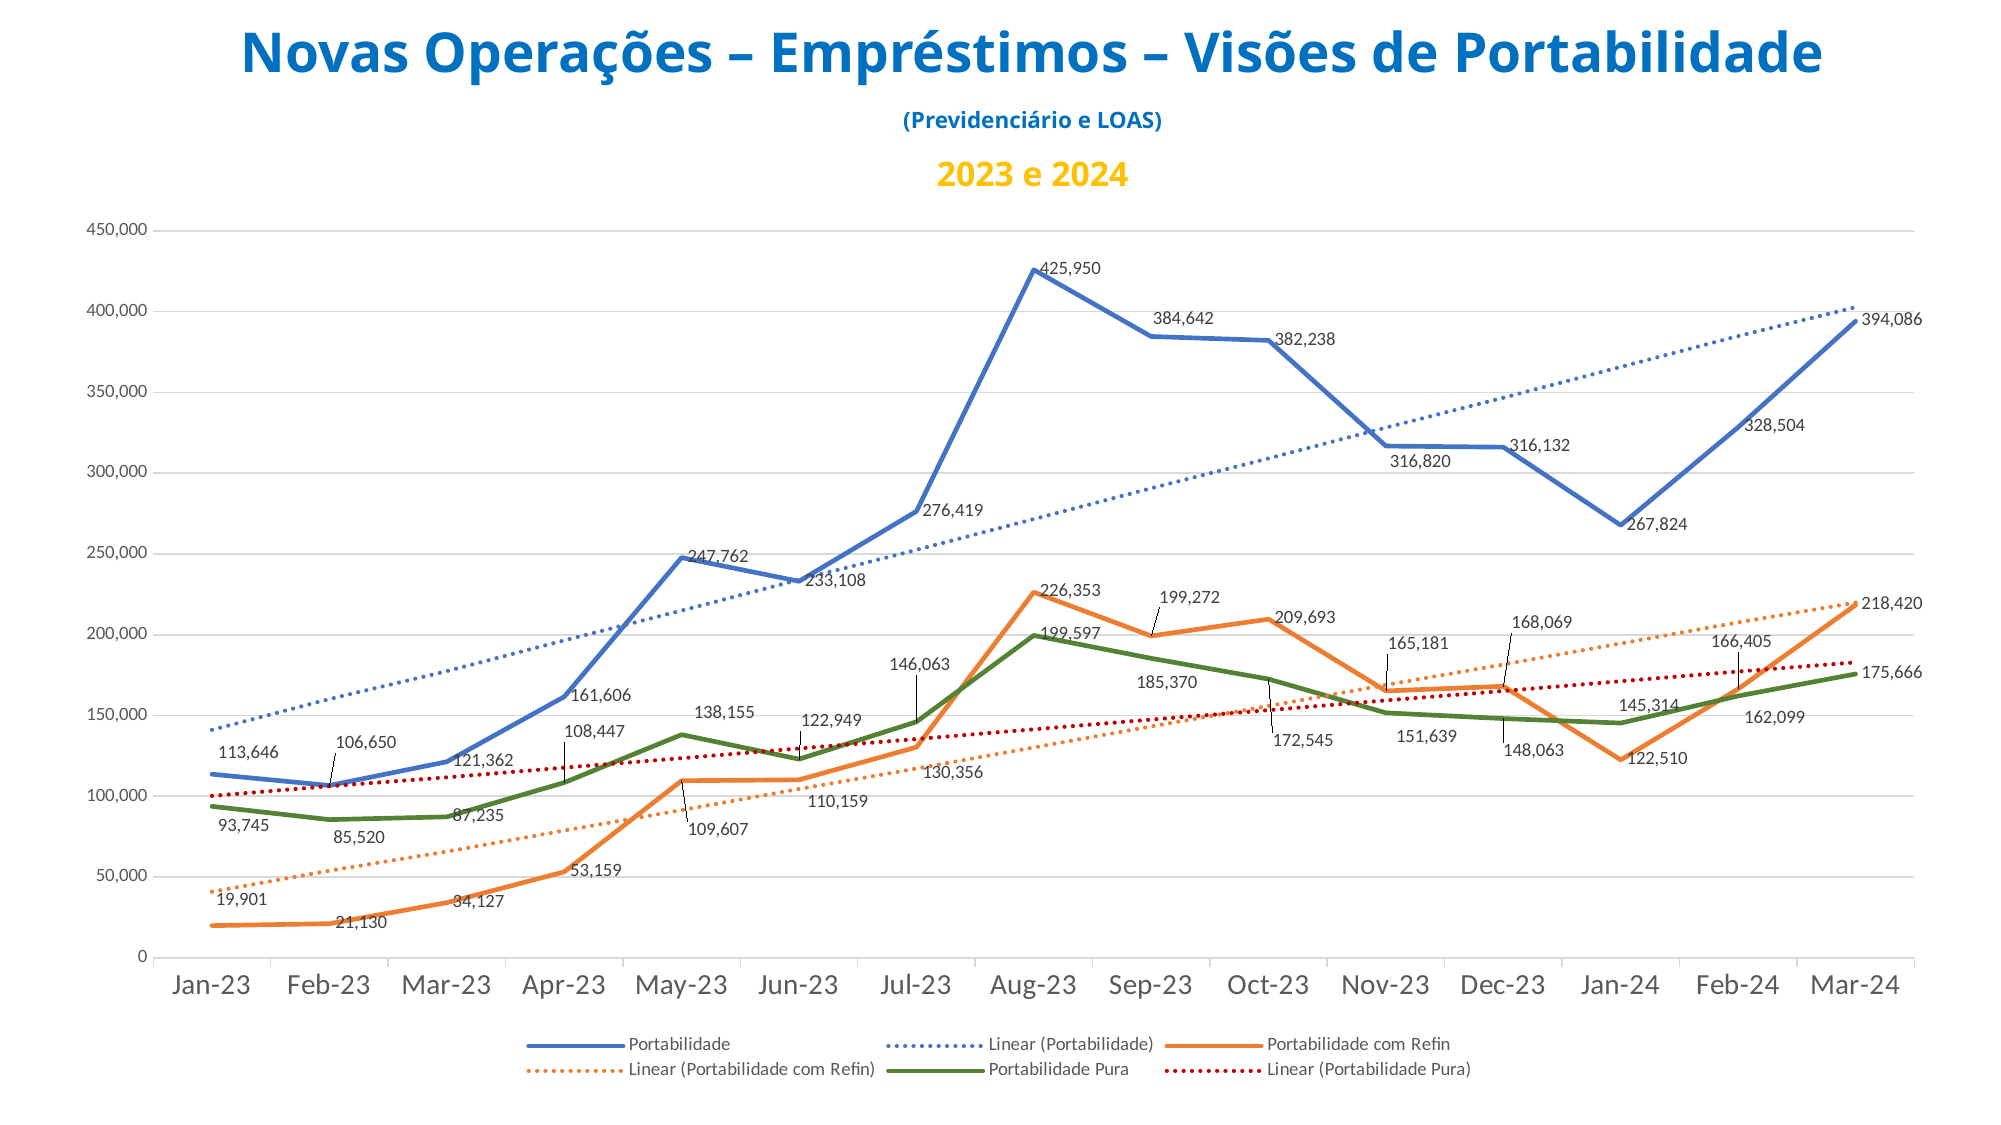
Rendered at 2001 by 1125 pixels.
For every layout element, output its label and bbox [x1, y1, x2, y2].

text_box [173, 15, 1893, 203]
chart [48, 203, 1953, 1087]
